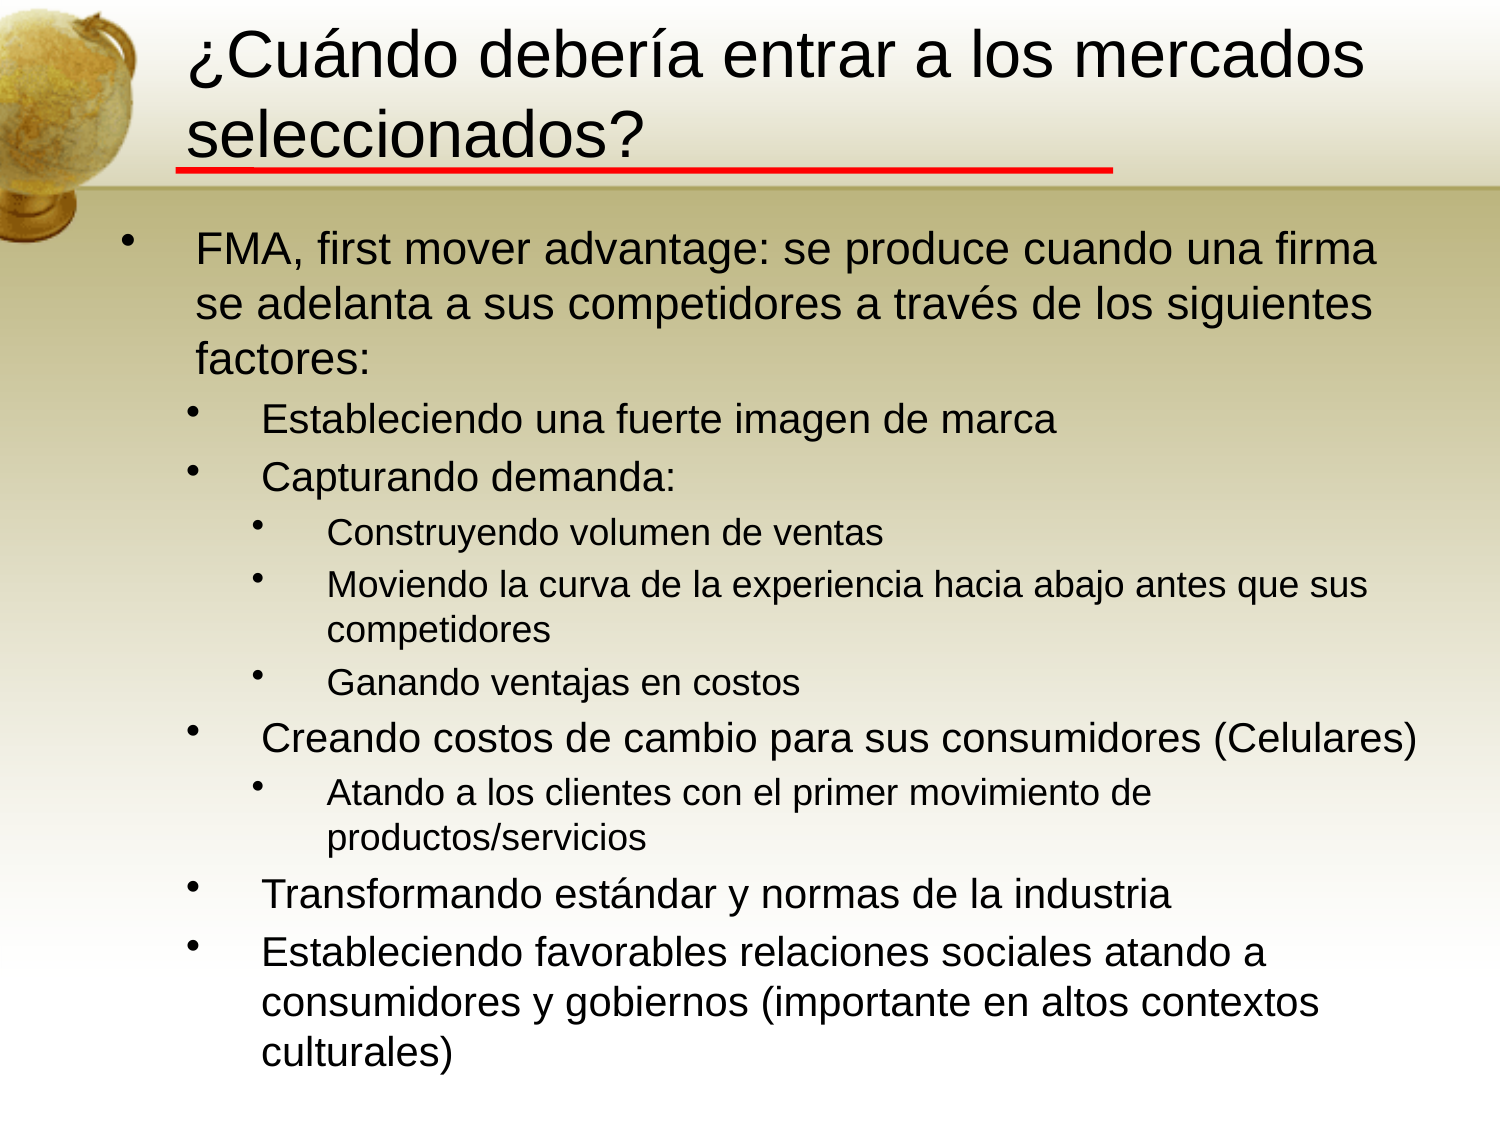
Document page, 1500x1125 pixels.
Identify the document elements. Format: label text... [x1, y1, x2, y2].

list FMA, first mover advantage: se produce cuando una firma se adelanta a sus competidores a través de los siguientes factores: Estableciendo una fuerte imagen de marca Capturando demanda: Construyendo volumen de ventas Moviendo la curva de la experiencia hacia abajo antes que sus competidores Ganando ventajas en costos Creando costos de cambio para sus consumidores (Celulares) Atando a los clientes con el primer movimiento de productos/servicios Transformando estándar y normas de la industria Estableciendo favorables relaciones sociales atando a consumidores y gobiernos (importante en altos contextos culturales) [105, 210, 1454, 1067]
title ¿Cuándo debería entrar a los mercados seleccionados? [170, 36, 1436, 179]
picture [0, 0, 1500, 1125]
